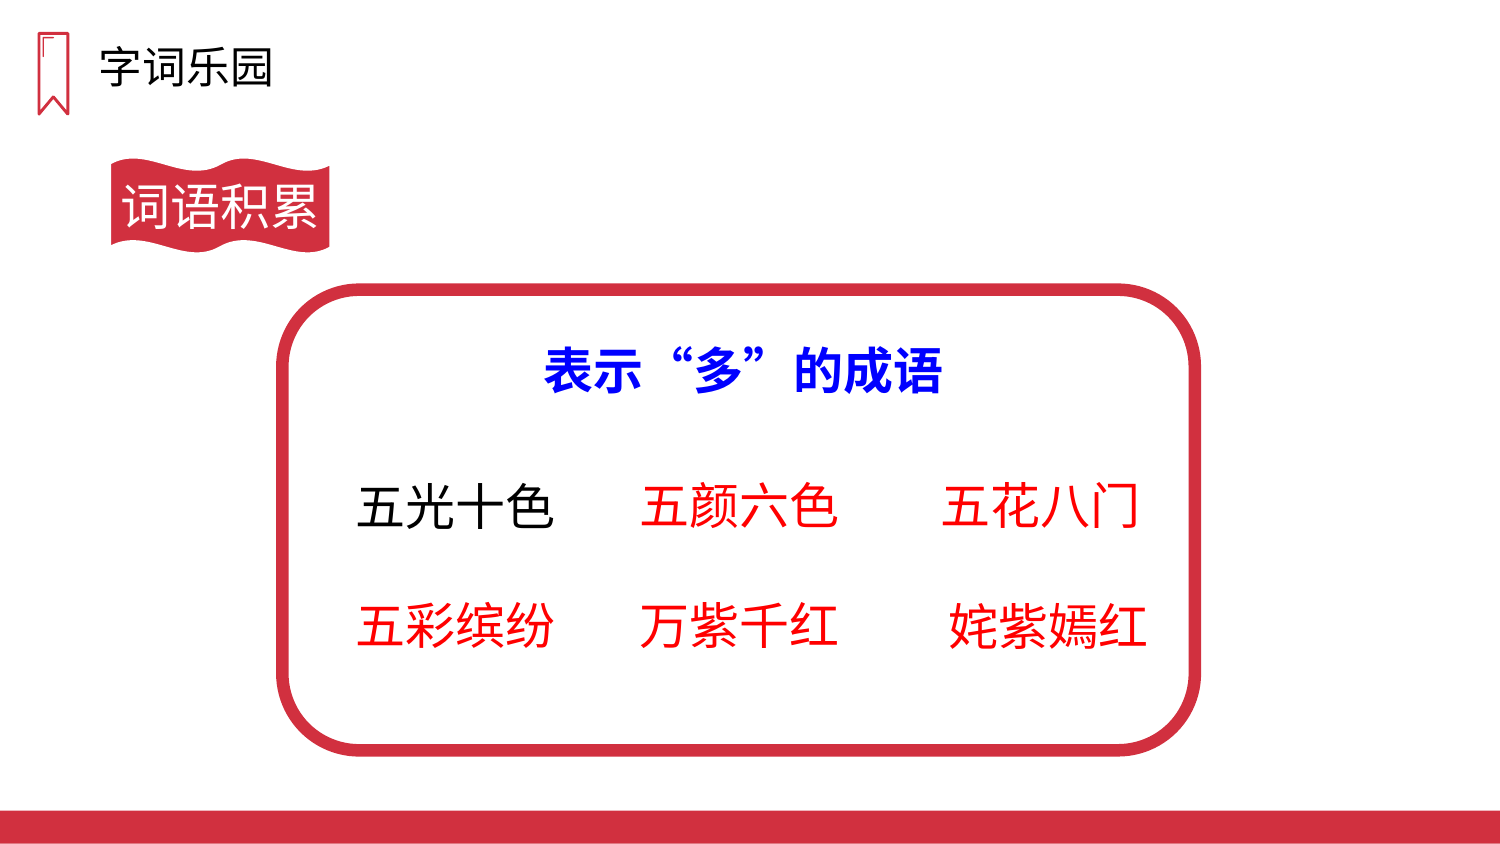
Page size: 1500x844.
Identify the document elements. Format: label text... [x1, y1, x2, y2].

text_box [281, 288, 1196, 752]
text_box 词语积累 [107, 155, 333, 256]
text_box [37, 31, 290, 116]
text_box [0, 810, 1500, 844]
